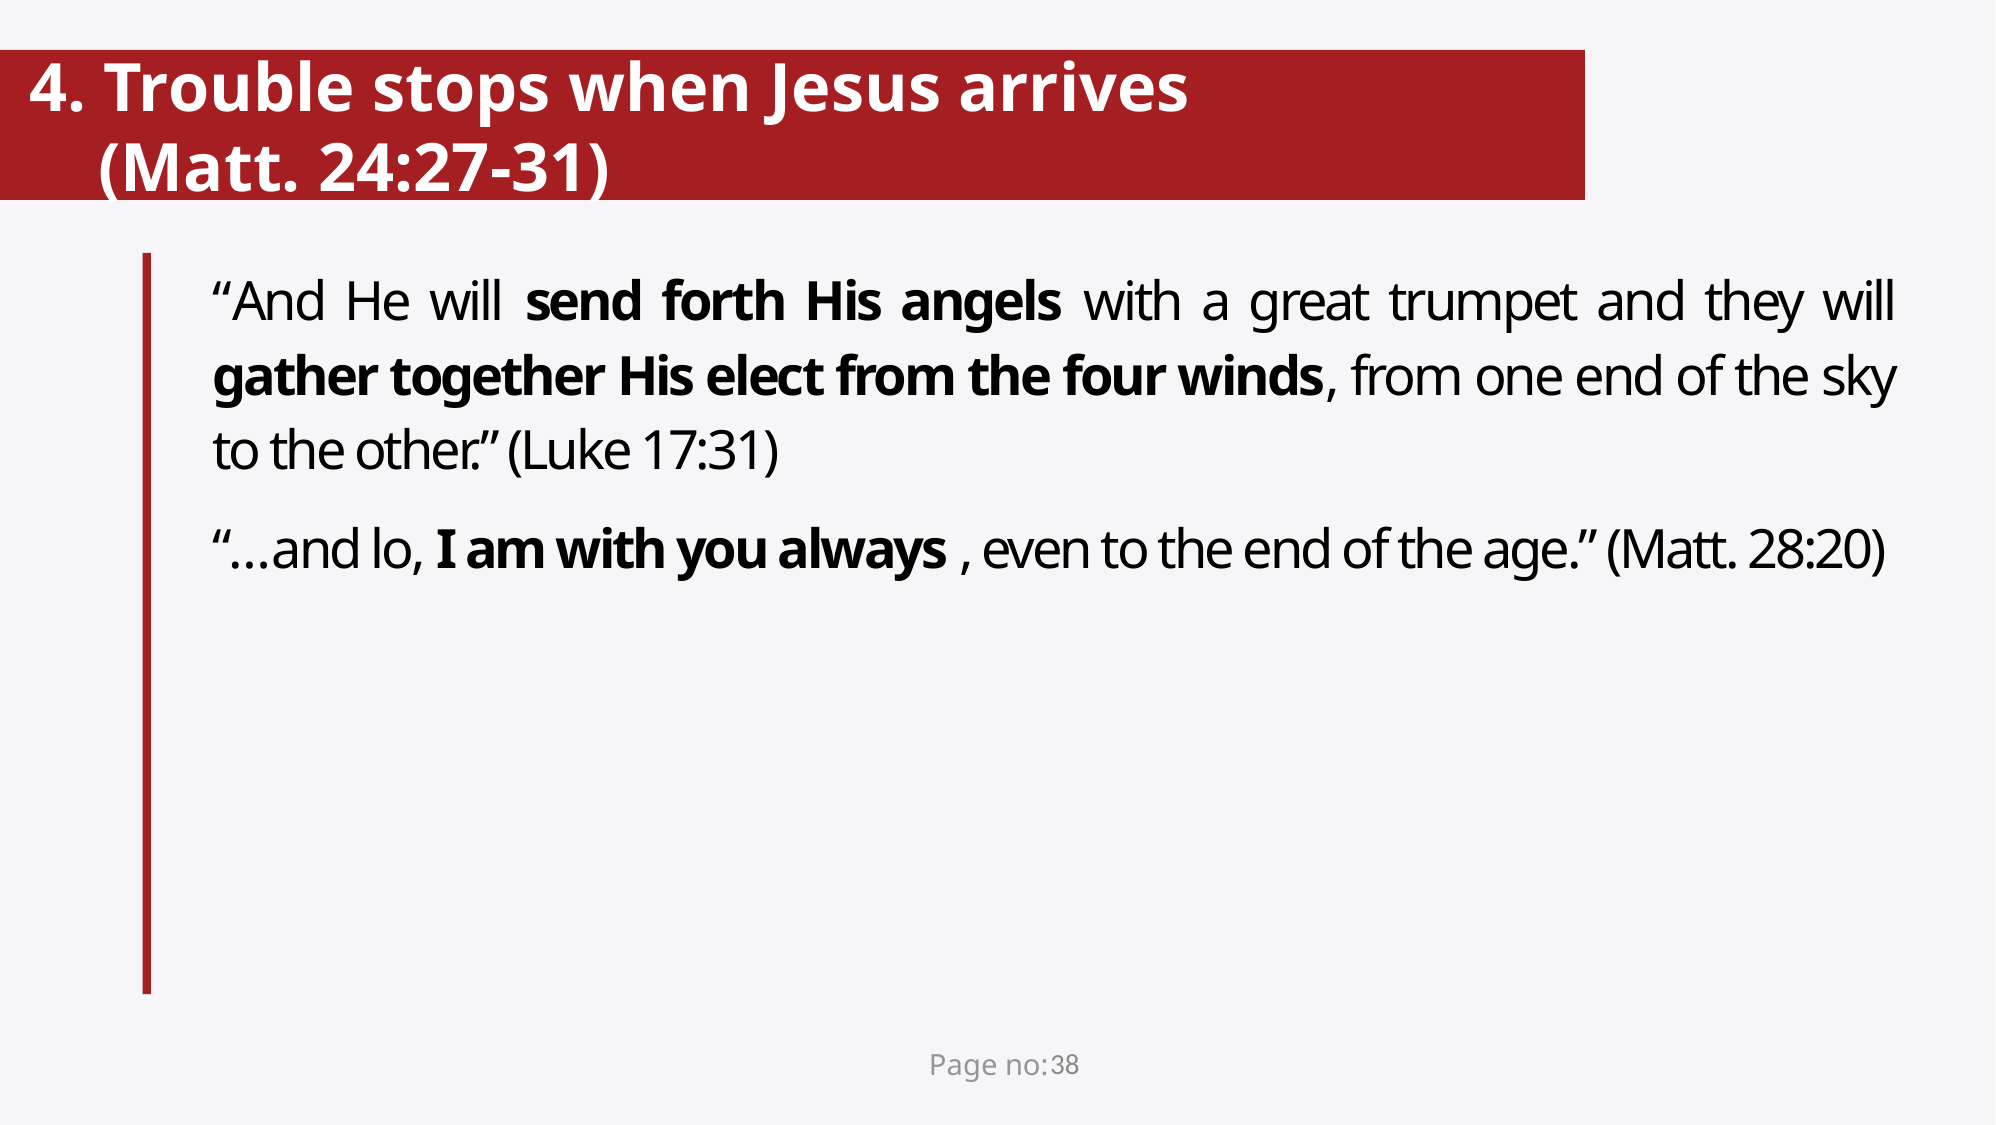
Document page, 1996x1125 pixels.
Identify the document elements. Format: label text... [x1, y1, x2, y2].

subtitle “And He will send forth His angels with a great trumpet and they will gather together His elect from the four winds, from one end of the sky to the other.” (Luke 17:31) “…and lo, I am with you always , even to the end of the age.” (Matt. 28:20) [197, 249, 1910, 1000]
title 4. Trouble stops when Jesus arrives (Matt. 24:27-31) [14, 62, 1810, 188]
